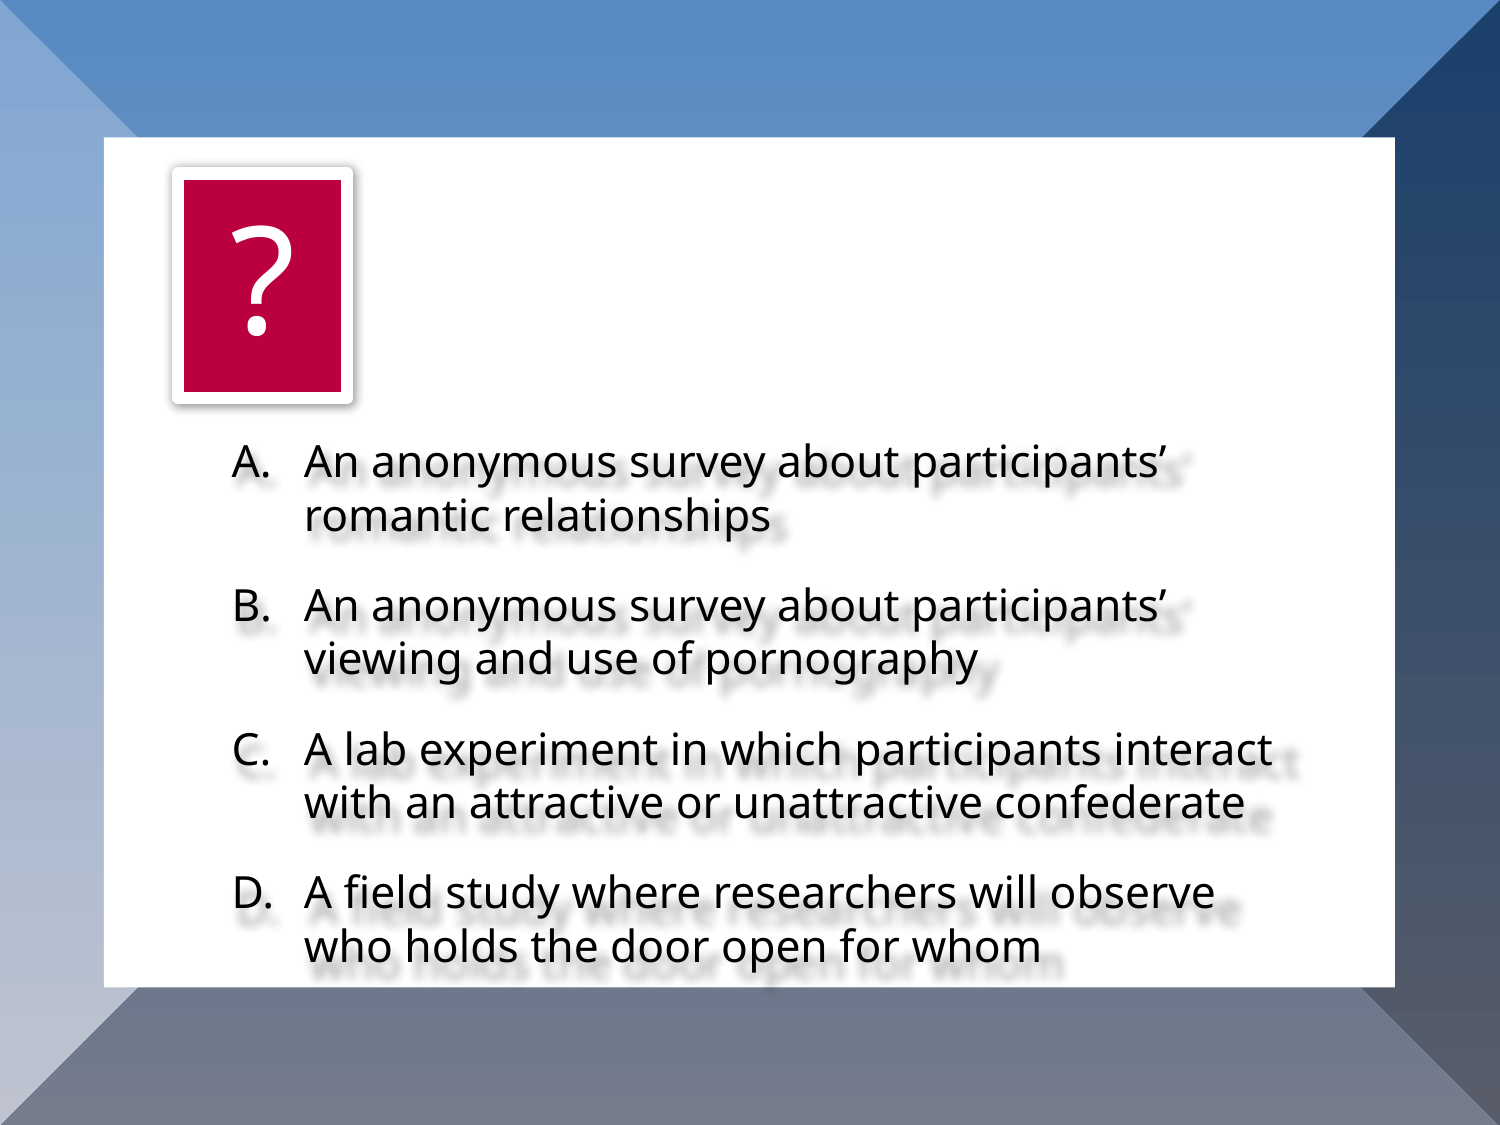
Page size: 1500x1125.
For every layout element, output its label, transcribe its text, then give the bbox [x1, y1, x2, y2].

list An anonymous survey about participants’ romantic relationships An anonymous survey about participants’ viewing and use of pornography A lab experiment in which participants interact with an attractive or unattractive confederate A field study where researchers will observe who holds the door open for whom [216, 425, 1325, 989]
